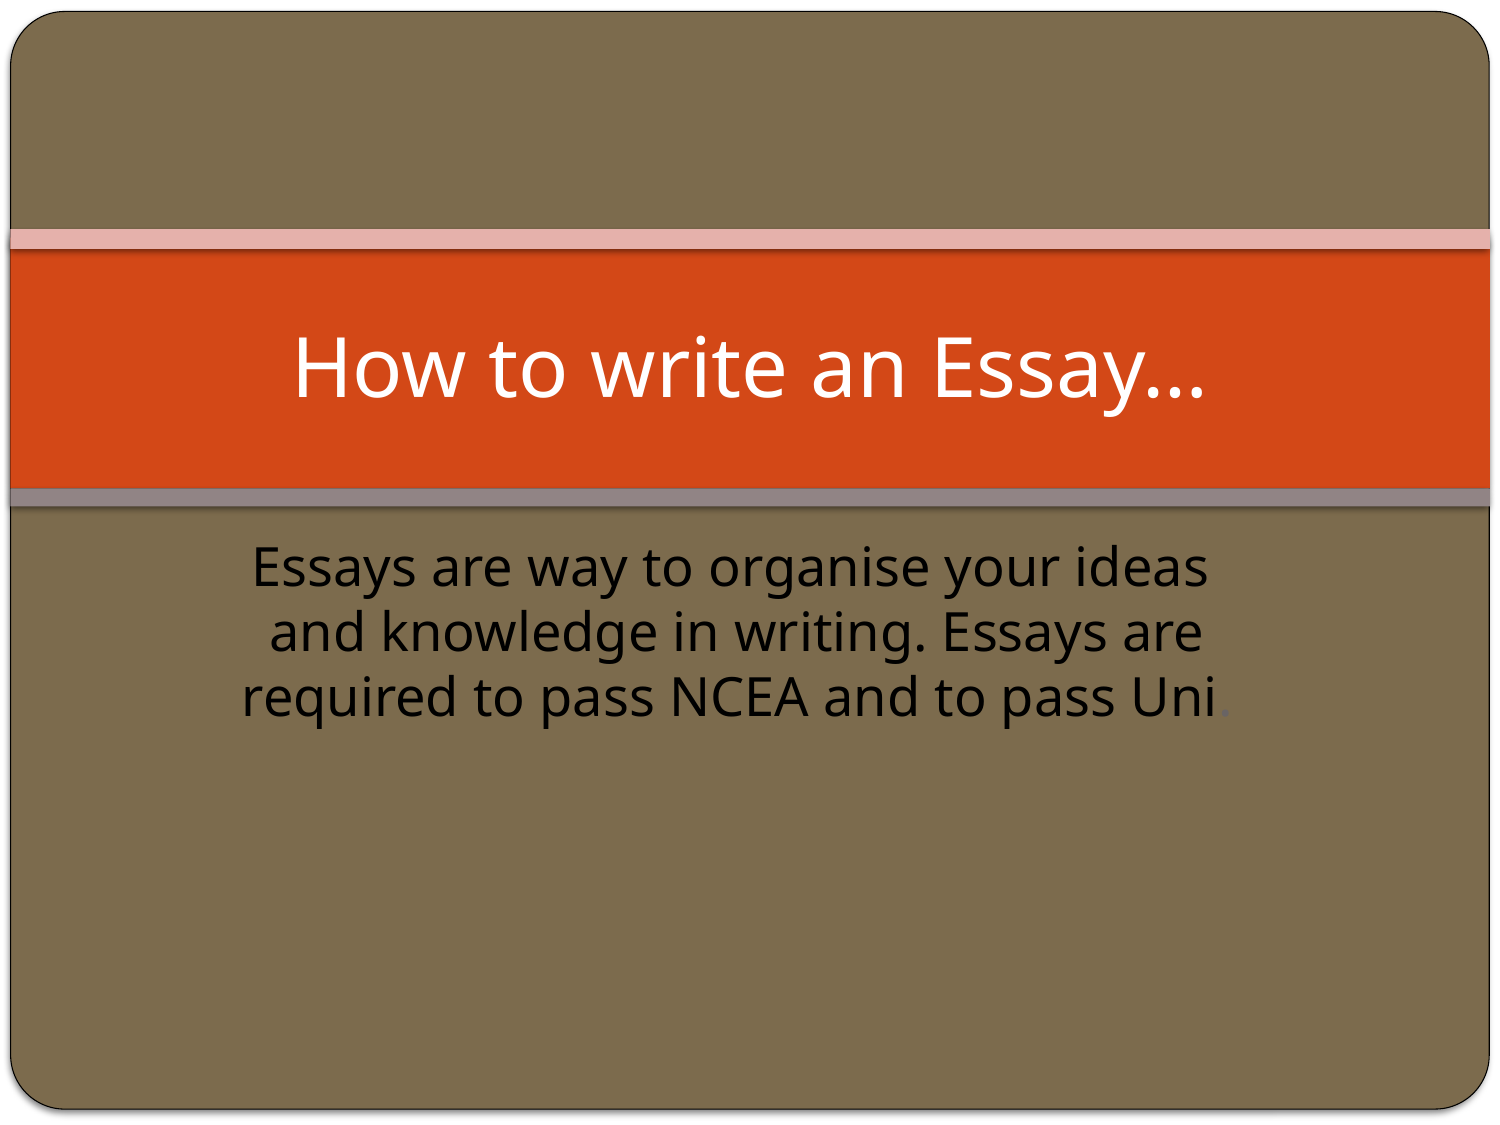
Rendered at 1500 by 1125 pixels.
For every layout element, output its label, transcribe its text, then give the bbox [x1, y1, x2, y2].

title How to write an Essay… [74, 246, 1426, 489]
subtitle Essays are way to organise your ideas and knowledge in writing. Essays are required to pass NCEA and to pass Uni. [212, 524, 1263, 788]
